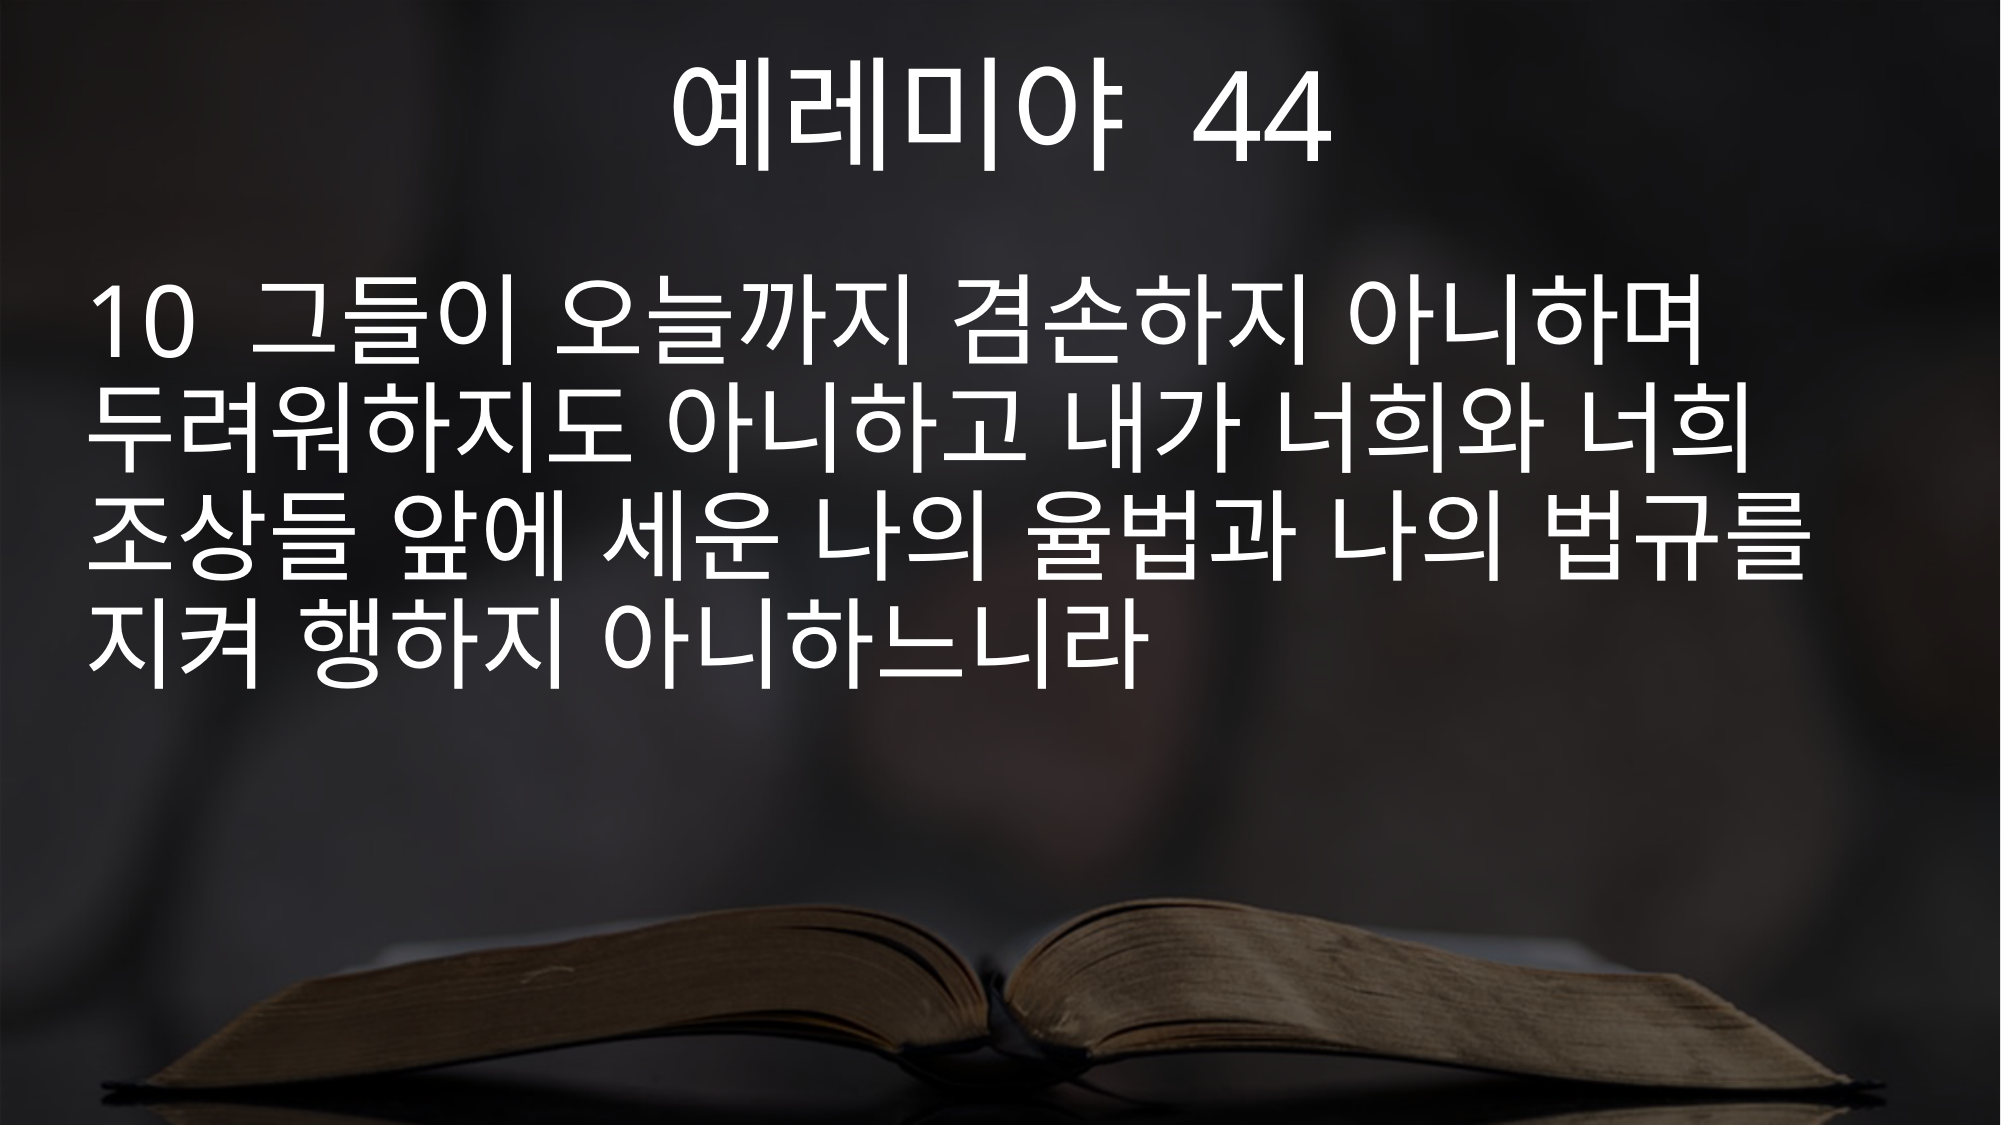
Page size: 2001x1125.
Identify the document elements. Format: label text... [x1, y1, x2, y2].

footer 예레미야 44 [0, 32, 2000, 192]
list 10 그들이 오늘까지 겸손하지 아니하며 두려워하지도 아니하고 내가 너희와 너희 조상들 앞에 세운 나의 율법과 나의 법규를 지켜 행하지 아니하느니라 [69, 263, 1953, 423]
picture [0, 0, 2001, 1125]
